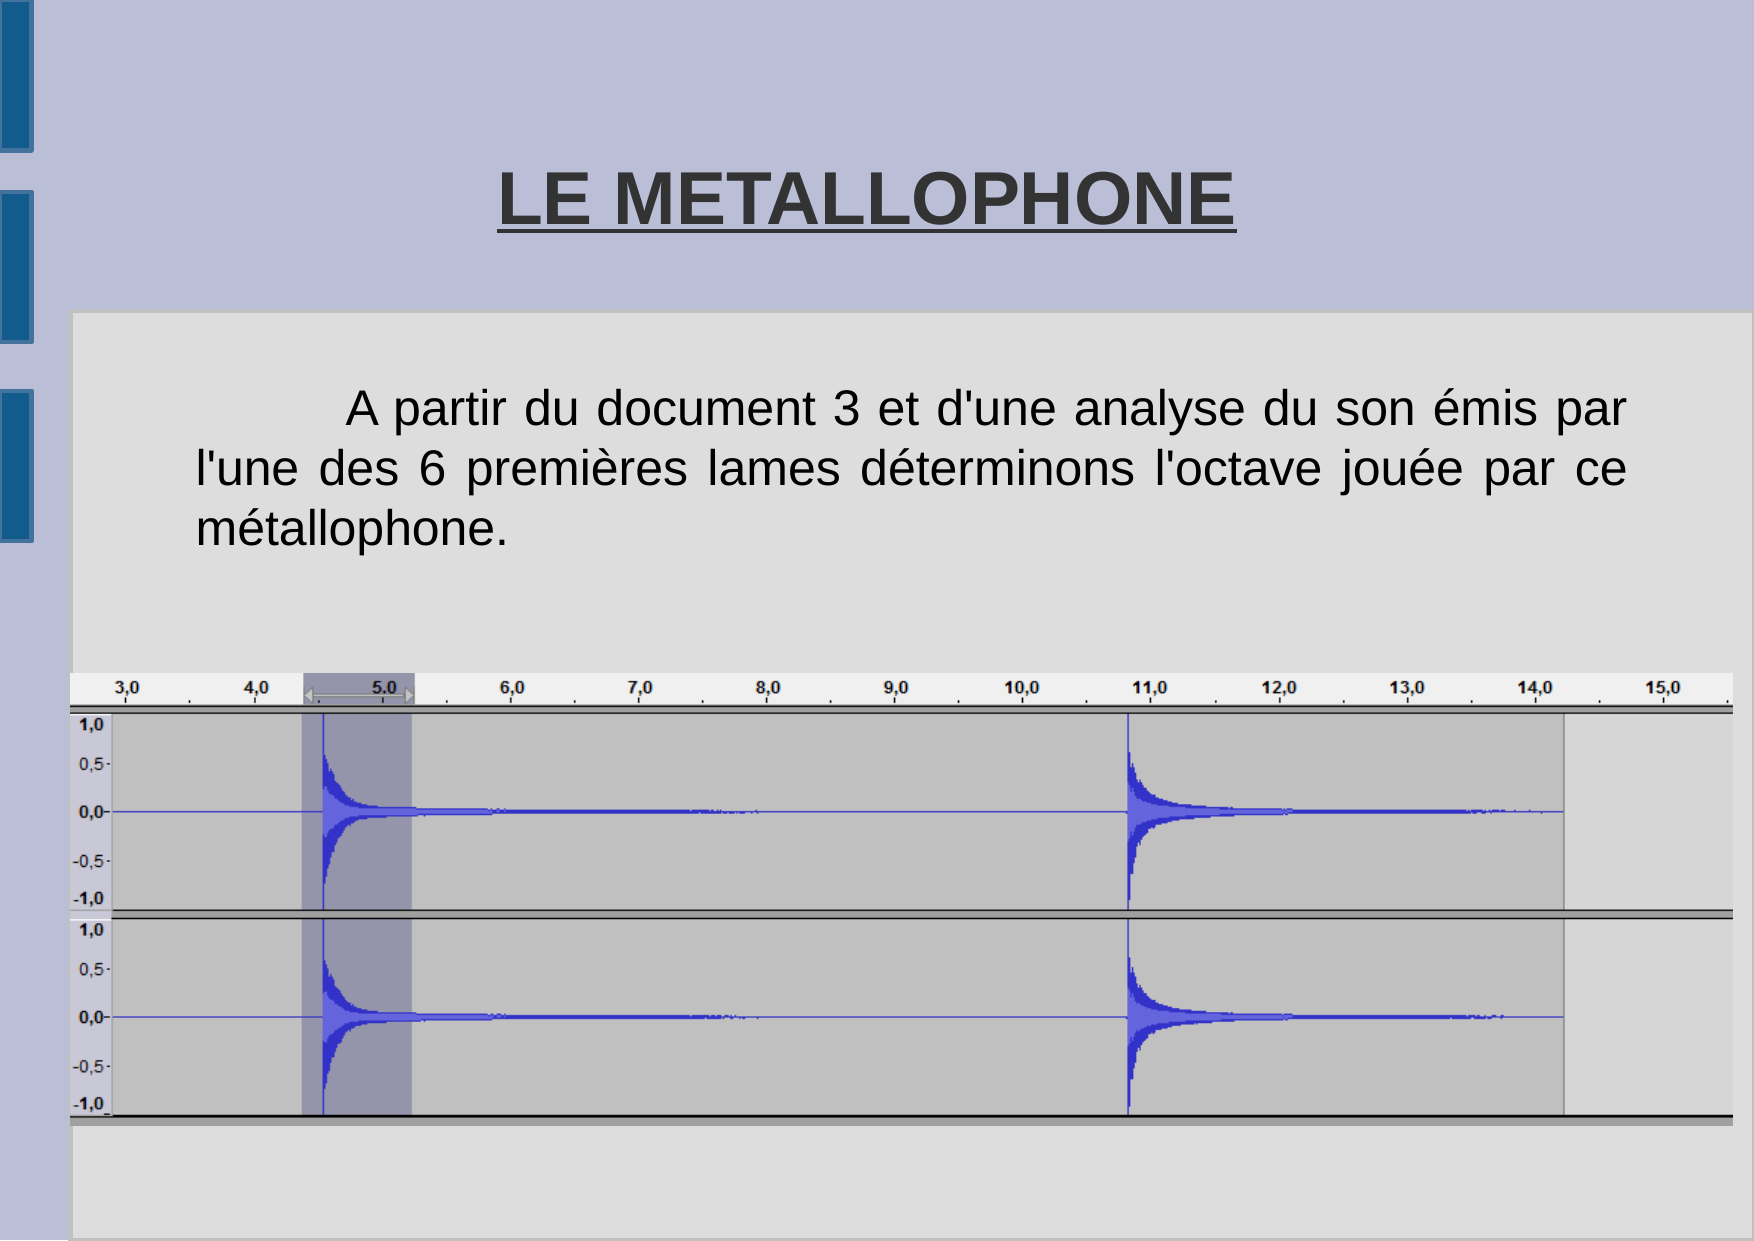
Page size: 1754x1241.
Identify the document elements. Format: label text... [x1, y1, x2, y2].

title LE METALLOPHONE [128, 90, 1627, 299]
picture [70, 673, 1733, 1126]
list A partir du document 3 et d'une analyse du son émis par l'une des 6 premières lames déterminons l'octave jouée par ce métallophone. [195, 296, 1629, 673]
